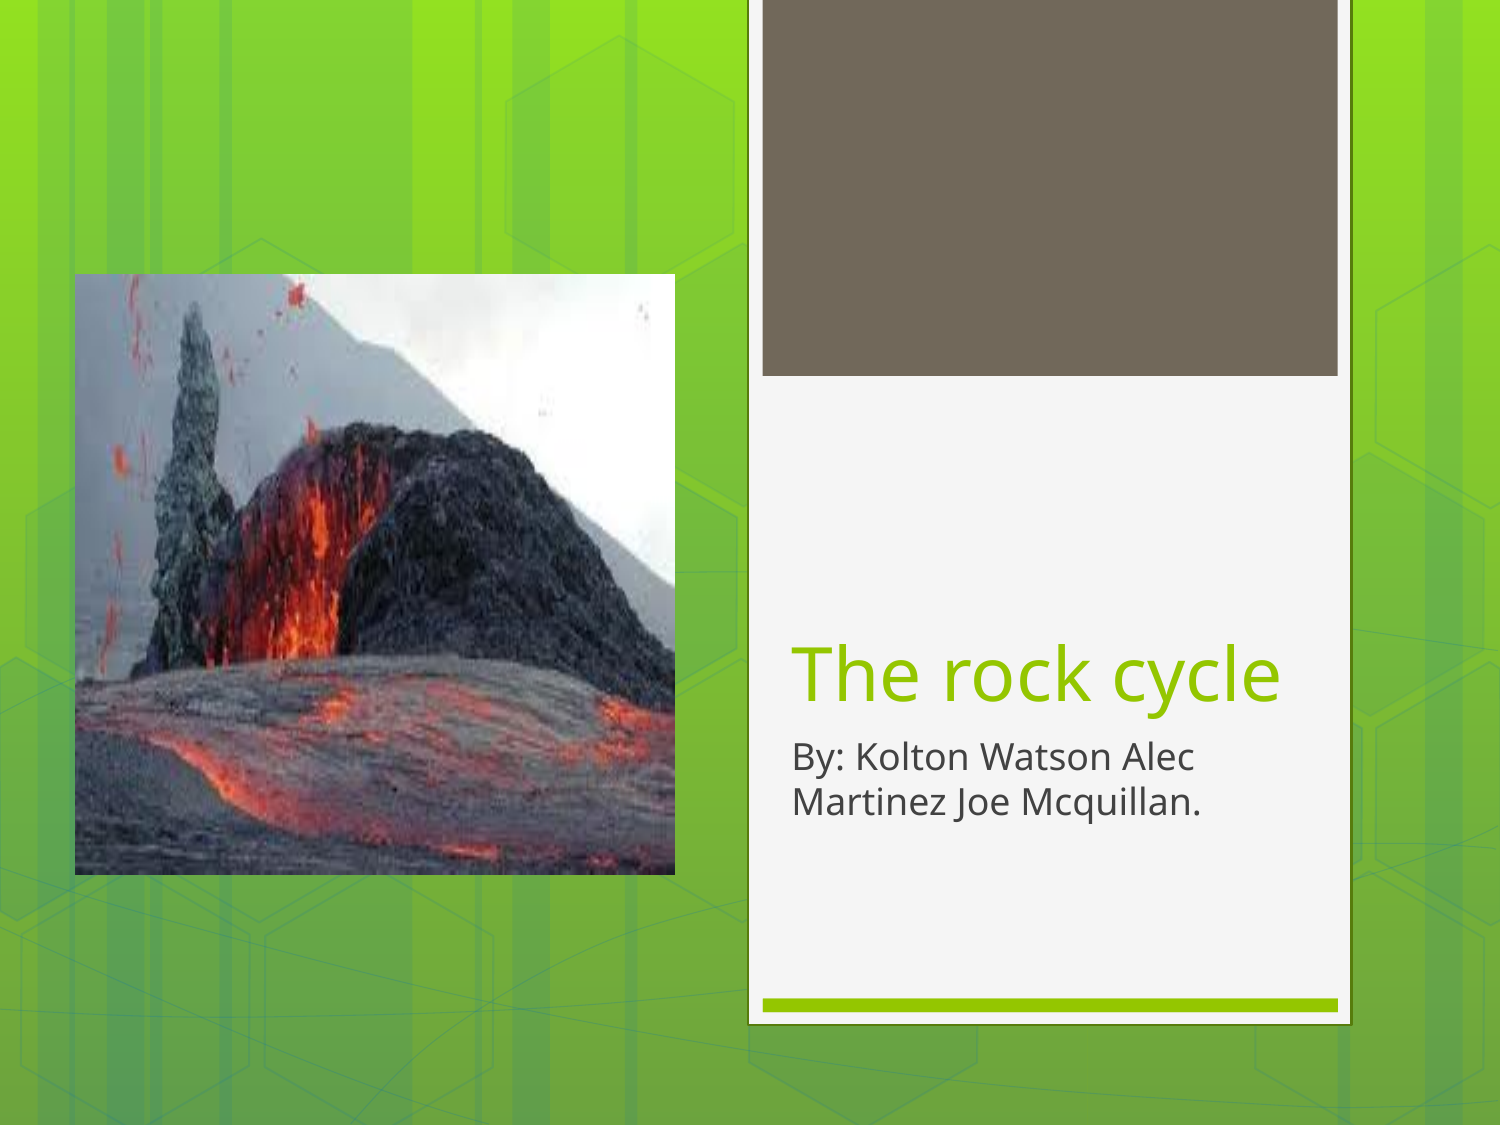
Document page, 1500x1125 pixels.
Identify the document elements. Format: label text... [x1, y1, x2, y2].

subtitle By: Kolton Watson Alec Martinez Joe Mcquillan. [776, 725, 1320, 933]
picture [74, 274, 676, 876]
title The rock cycle [776, 444, 1320, 724]
